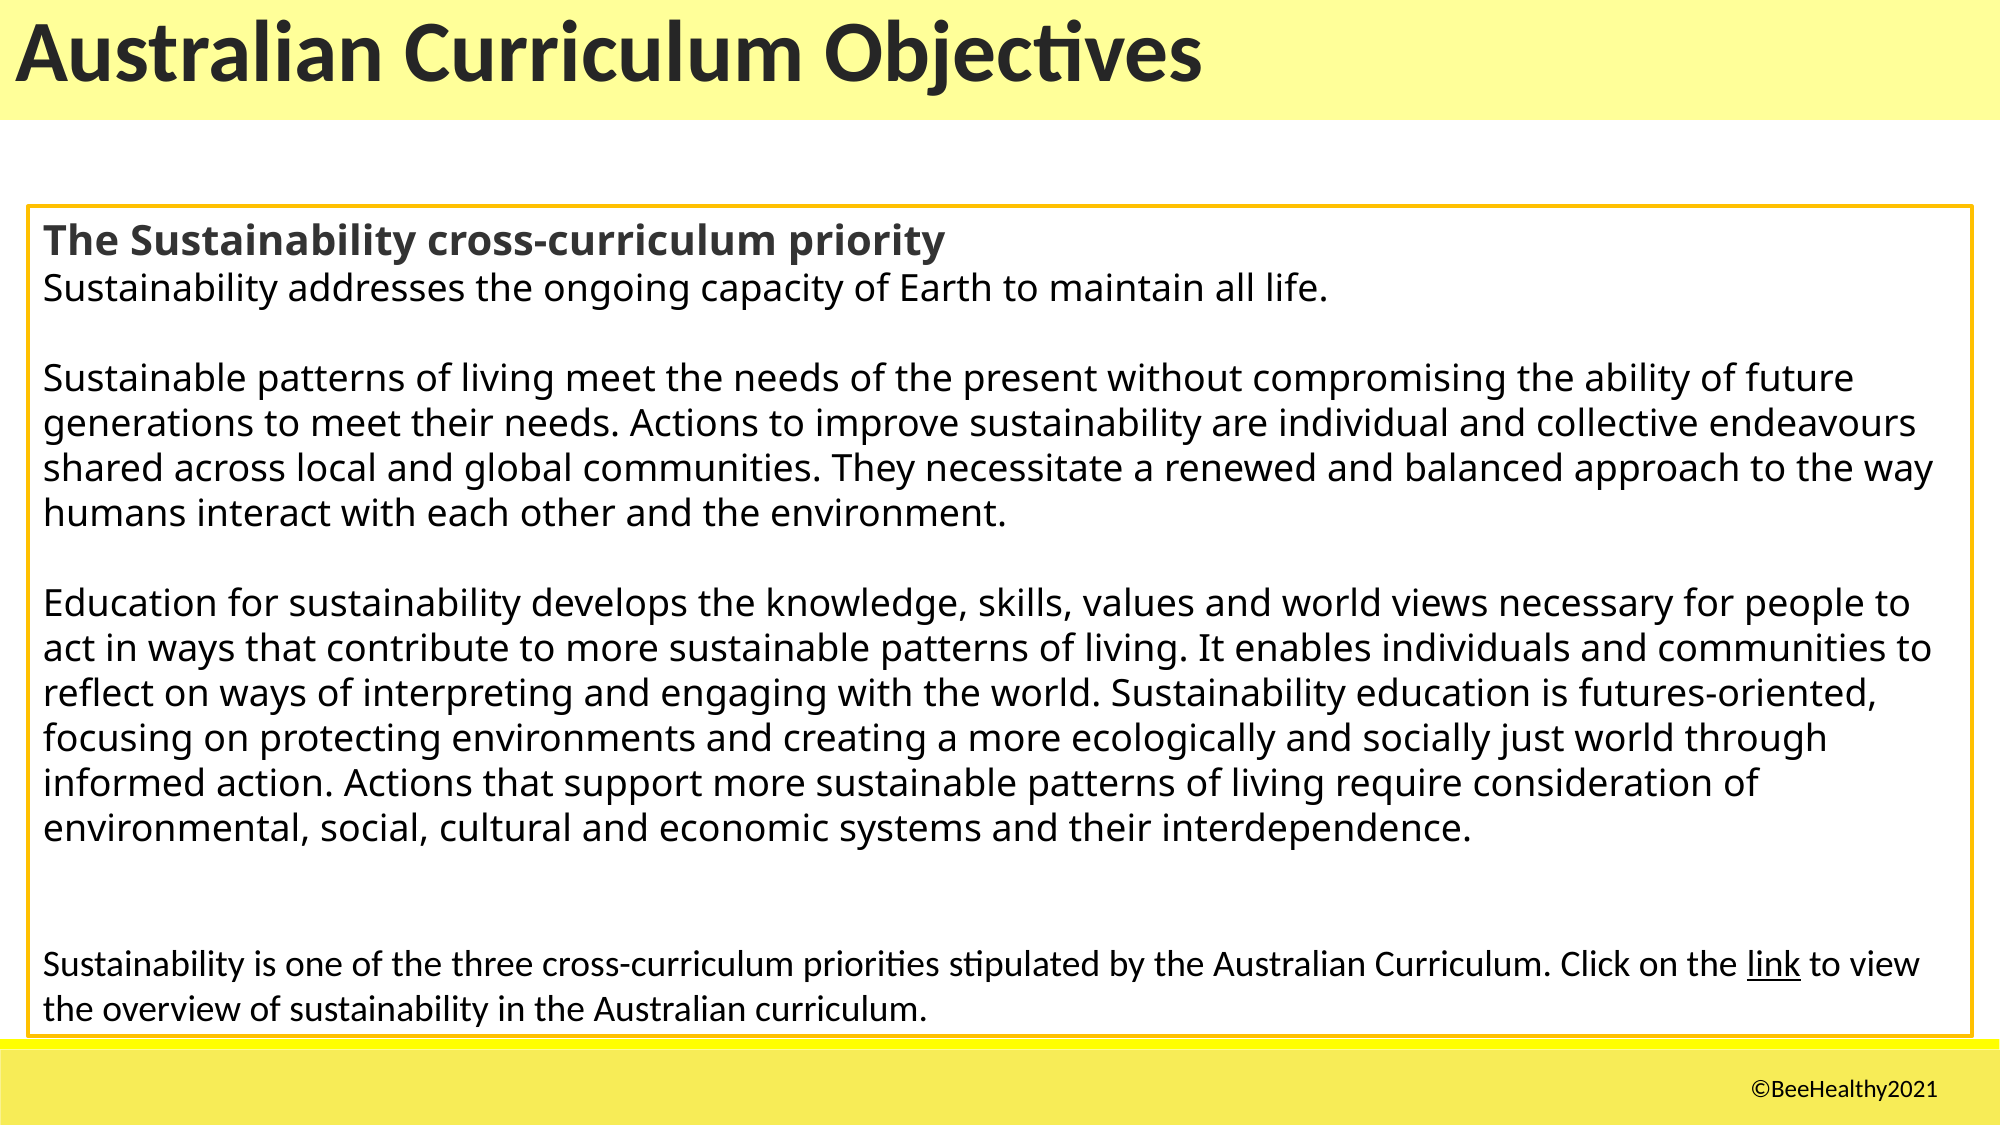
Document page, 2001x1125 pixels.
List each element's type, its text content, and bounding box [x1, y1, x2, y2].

table_header Australian Curriculum Objectives [0, 0, 2000, 120]
text_box The Sustainability cross-curriculum priority Sustainability addresses the ongoing capacity of Earth to maintain all life. Sustainable patterns of living meet the needs of the present without compromising the ability of future generations to meet their needs. Actions to improve sustainability are individual and collective endeavours shared across local and global communities. They necessitate a renewed and balanced approach to the way humans interact with each other and the environment. Education for sustainability develops the knowledge, skills, values and world views necessary for people to act in ways that contribute to more sustainable patterns of living. It enables individuals and communities to reflect on ways of interpreting and engaging with the world. Sustainability education is futures-oriented, focusing on protecting environments and creating a more ecologically and socially just world through informed action. Actions that support more sustainable patterns of living require consideration of environmental, social, cultural and economic systems and their interdependence. Sustainability is one of the three cross-curriculum priorities stipulated by the Australian Curriculum. Click on the link to view the overview of sustainability in the Australian curriculum. [28, 206, 1972, 1037]
